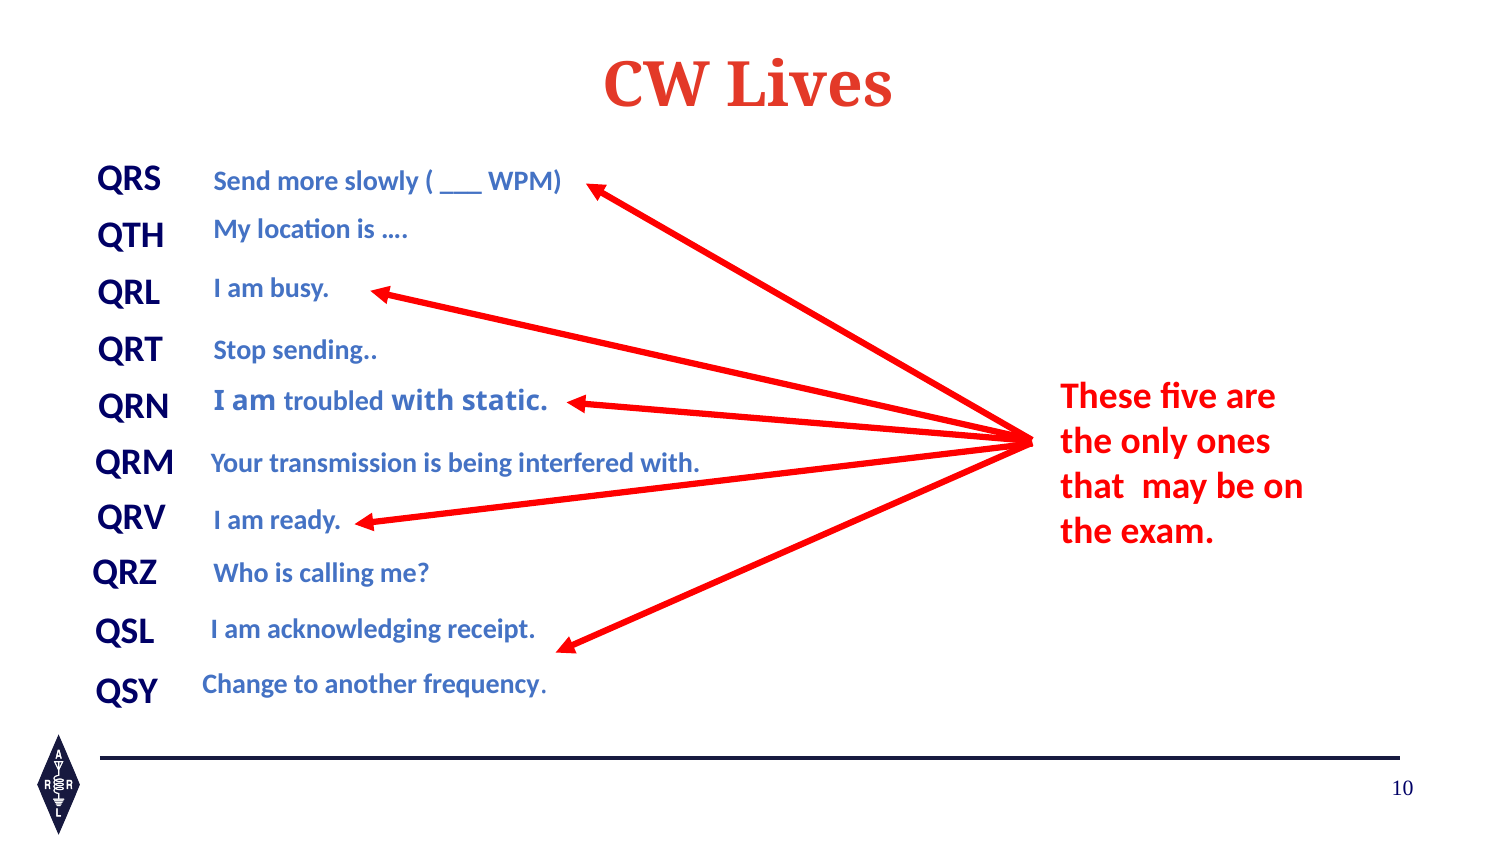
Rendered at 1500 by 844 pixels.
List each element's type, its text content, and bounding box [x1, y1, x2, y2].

text_box QRN [83, 373, 192, 429]
text_box 10 [1358, 768, 1425, 827]
text_box QRV [82, 484, 189, 544]
text_box QRL [82, 259, 185, 320]
text_box [585, 183, 1030, 439]
text_box Send more slowly ( ___ WPM) [198, 148, 706, 204]
text_box Change to another frequency. [187, 657, 690, 707]
text_box QSY [80, 658, 181, 718]
text_box QRZ [77, 539, 173, 600]
text_box Who is calling me? [198, 547, 503, 596]
text_box I am ready. [198, 494, 603, 543]
text_box My location is …. [198, 203, 512, 252]
text_box [354, 443, 1030, 529]
text_box Your transmission is being interfered with. [196, 437, 859, 486]
text_box QRM [80, 429, 197, 489]
text_box QRS [82, 145, 187, 206]
text_box [566, 397, 1025, 441]
text_box [555, 445, 1028, 654]
text_box [370, 287, 1027, 439]
text_box I am busy. [198, 262, 415, 311]
text_box I am acknowledging receipt. [195, 603, 644, 652]
text_box CW Lives [101, 44, 1395, 145]
text_box QTH [82, 202, 180, 259]
text_box Stop sending.. [198, 324, 459, 373]
text_box QSL [80, 598, 177, 658]
text_box QRT [83, 316, 186, 373]
text_box These five are the only ones that may be on the exam. [1045, 363, 1335, 558]
text_box I am troubled with static. [199, 375, 587, 424]
picture [37, 734, 80, 835]
